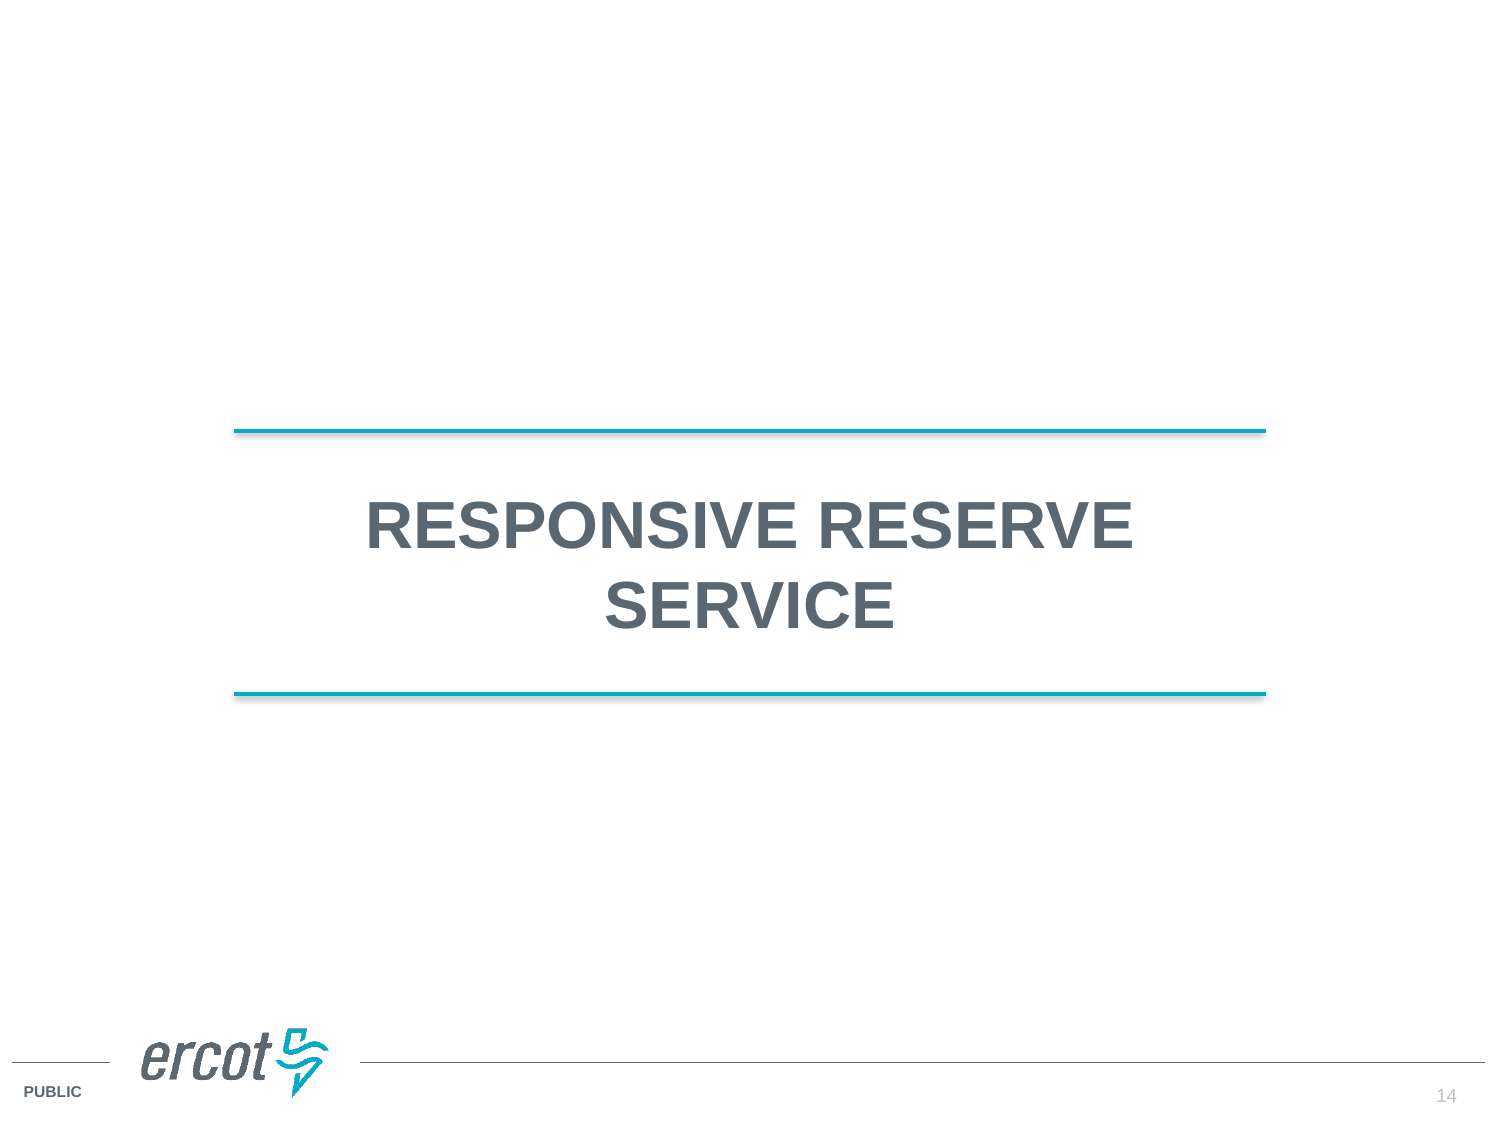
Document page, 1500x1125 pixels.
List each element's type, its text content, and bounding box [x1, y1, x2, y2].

picture [137, 1024, 332, 1100]
list Responsive Reserve Service [234, 474, 1266, 638]
